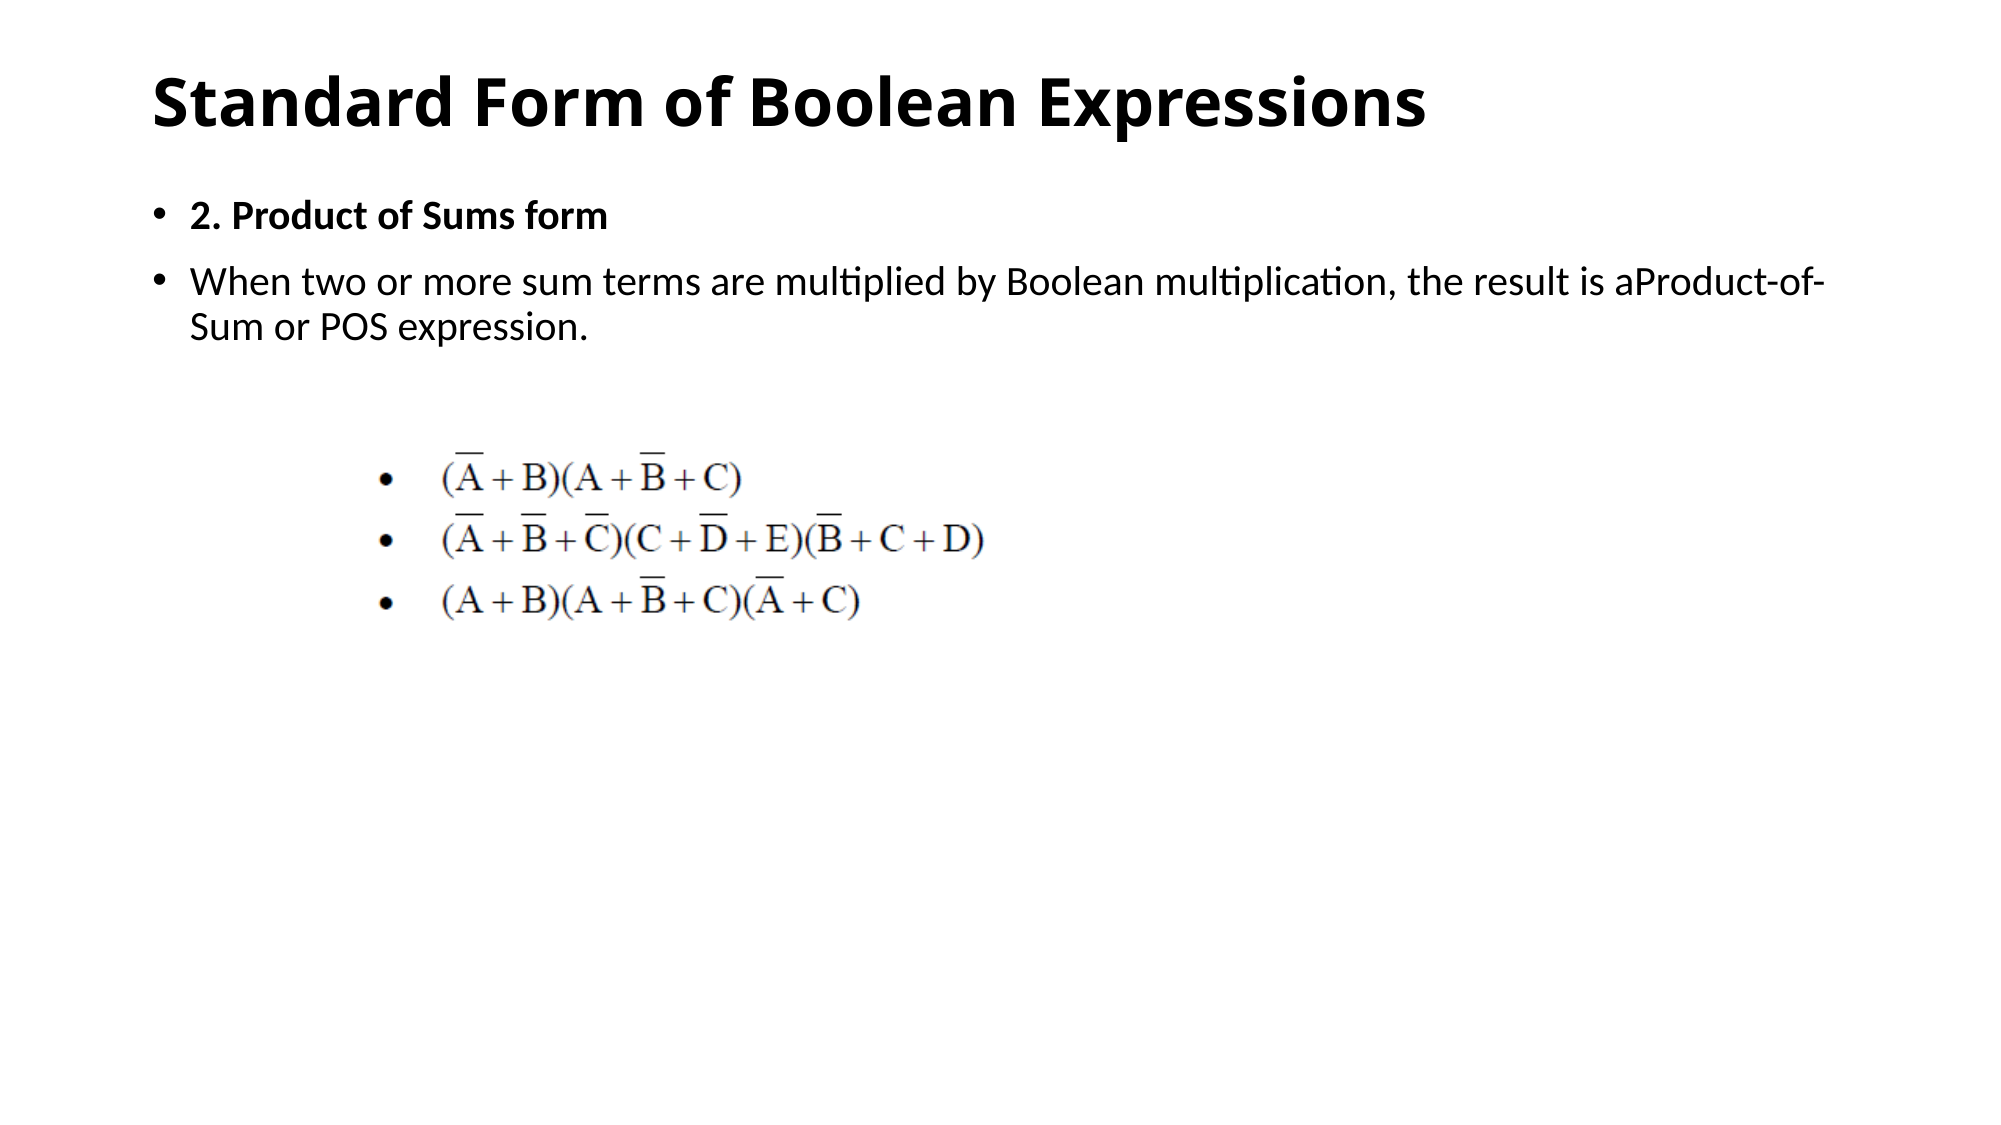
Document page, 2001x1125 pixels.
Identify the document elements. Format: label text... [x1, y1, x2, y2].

list 2. Product of Sums form When two or more sum terms are multiplied by Boolean multiplication, the result is aProduct-of-Sum or POS expression. [137, 186, 1863, 1014]
title Standard Form of Boolean Expressions [137, 59, 1863, 150]
picture [343, 448, 1001, 638]
